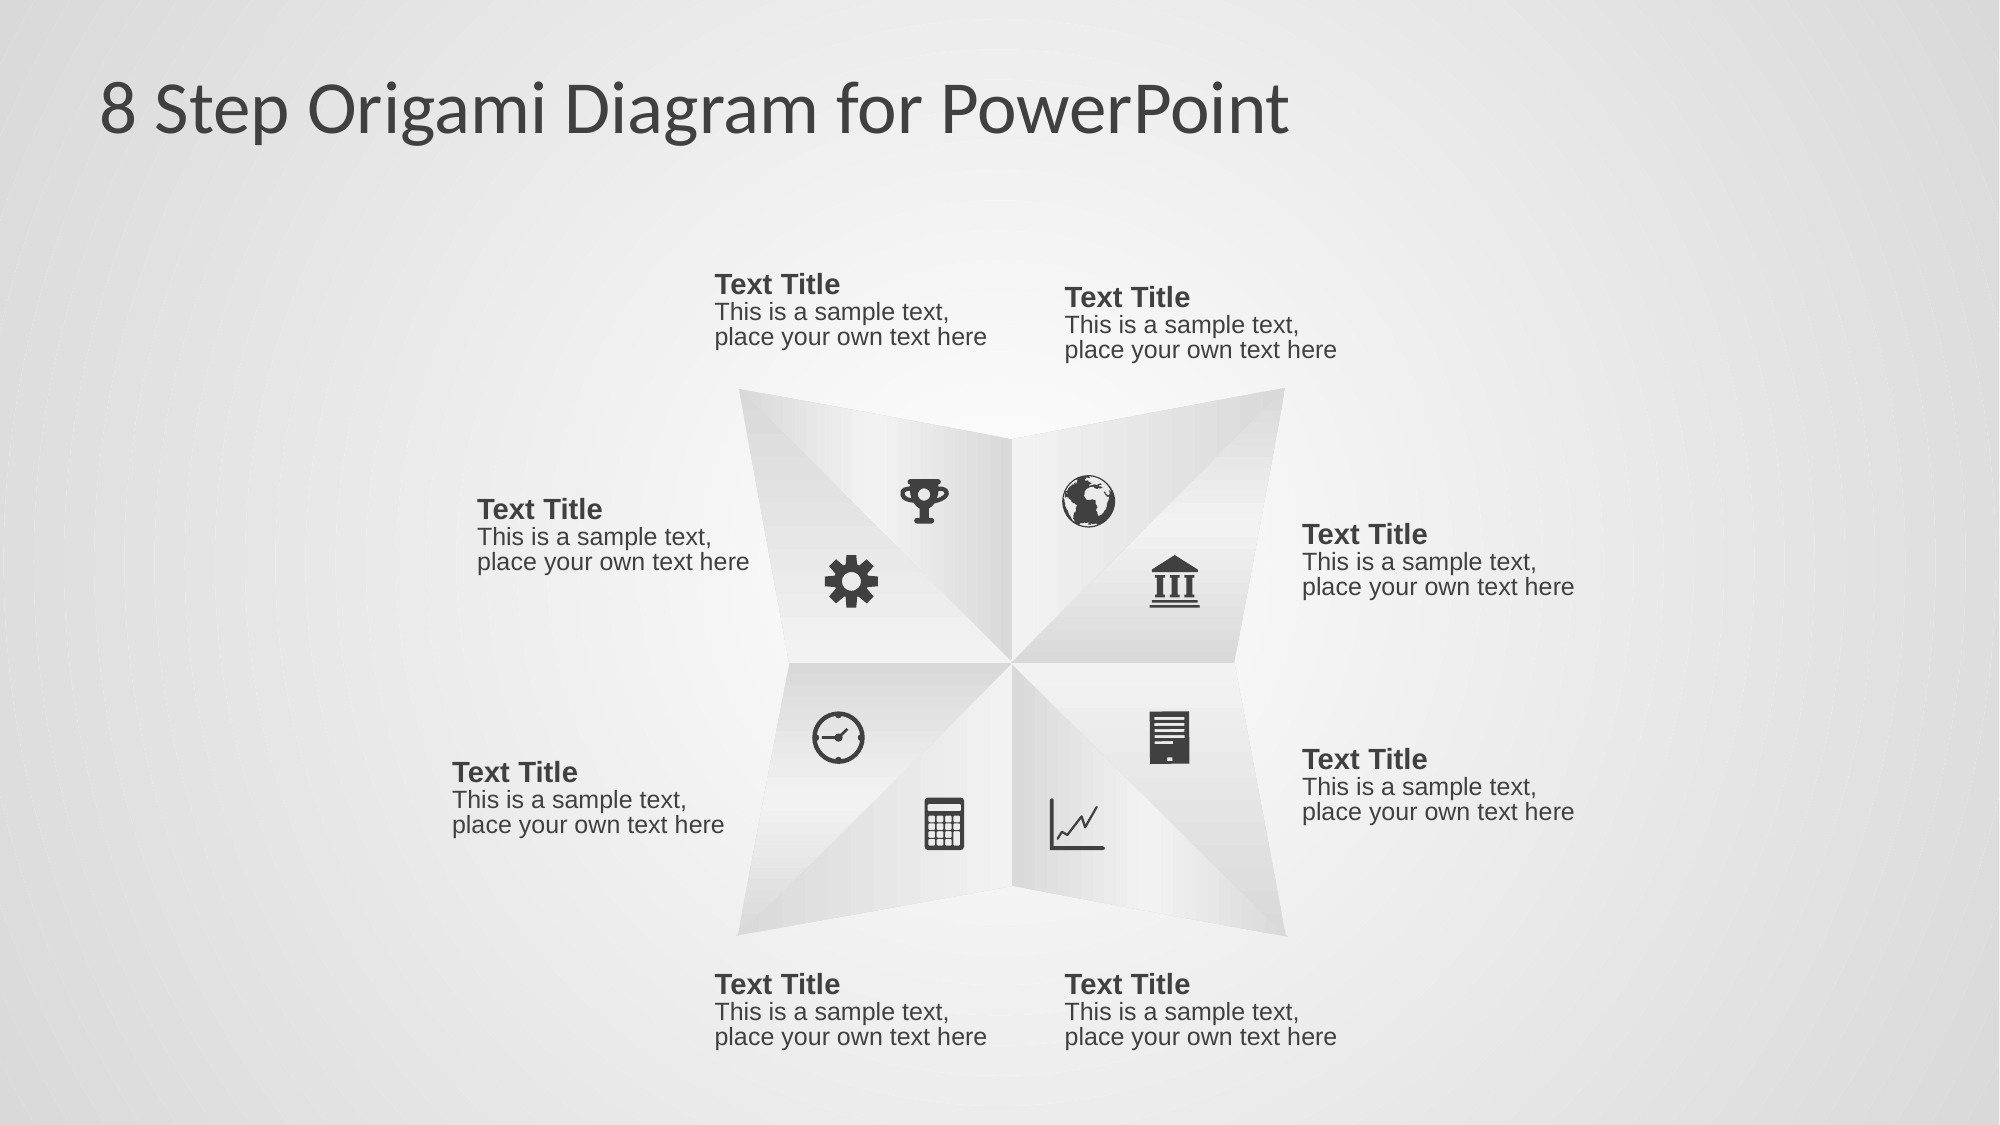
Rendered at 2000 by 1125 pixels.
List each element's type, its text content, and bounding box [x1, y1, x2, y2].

text_box Text Title This is a sample text, place your own text here [699, 224, 1007, 374]
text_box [735, 387, 1289, 938]
text_box Text Title This is a sample text, place your own text here [1293, 699, 1595, 849]
text_box Text Title This is a sample text, place your own text here [1049, 237, 1357, 387]
title 8 Step Origami Diagram for PowerPoint [99, 45, 1900, 162]
text_box Text Title This is a sample text, place your own text here [699, 924, 1007, 1074]
text_box Text Title This is a sample text, place your own text here [1049, 924, 1357, 1074]
text_box Text Title This is a sample text, place your own text here [437, 712, 730, 862]
text_box Text Title This is a sample text, place your own text here [462, 449, 730, 599]
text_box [1149, 554, 1200, 608]
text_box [1049, 797, 1107, 851]
text_box Text Title This is a sample text, place your own text here [1293, 474, 1595, 624]
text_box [811, 711, 865, 765]
